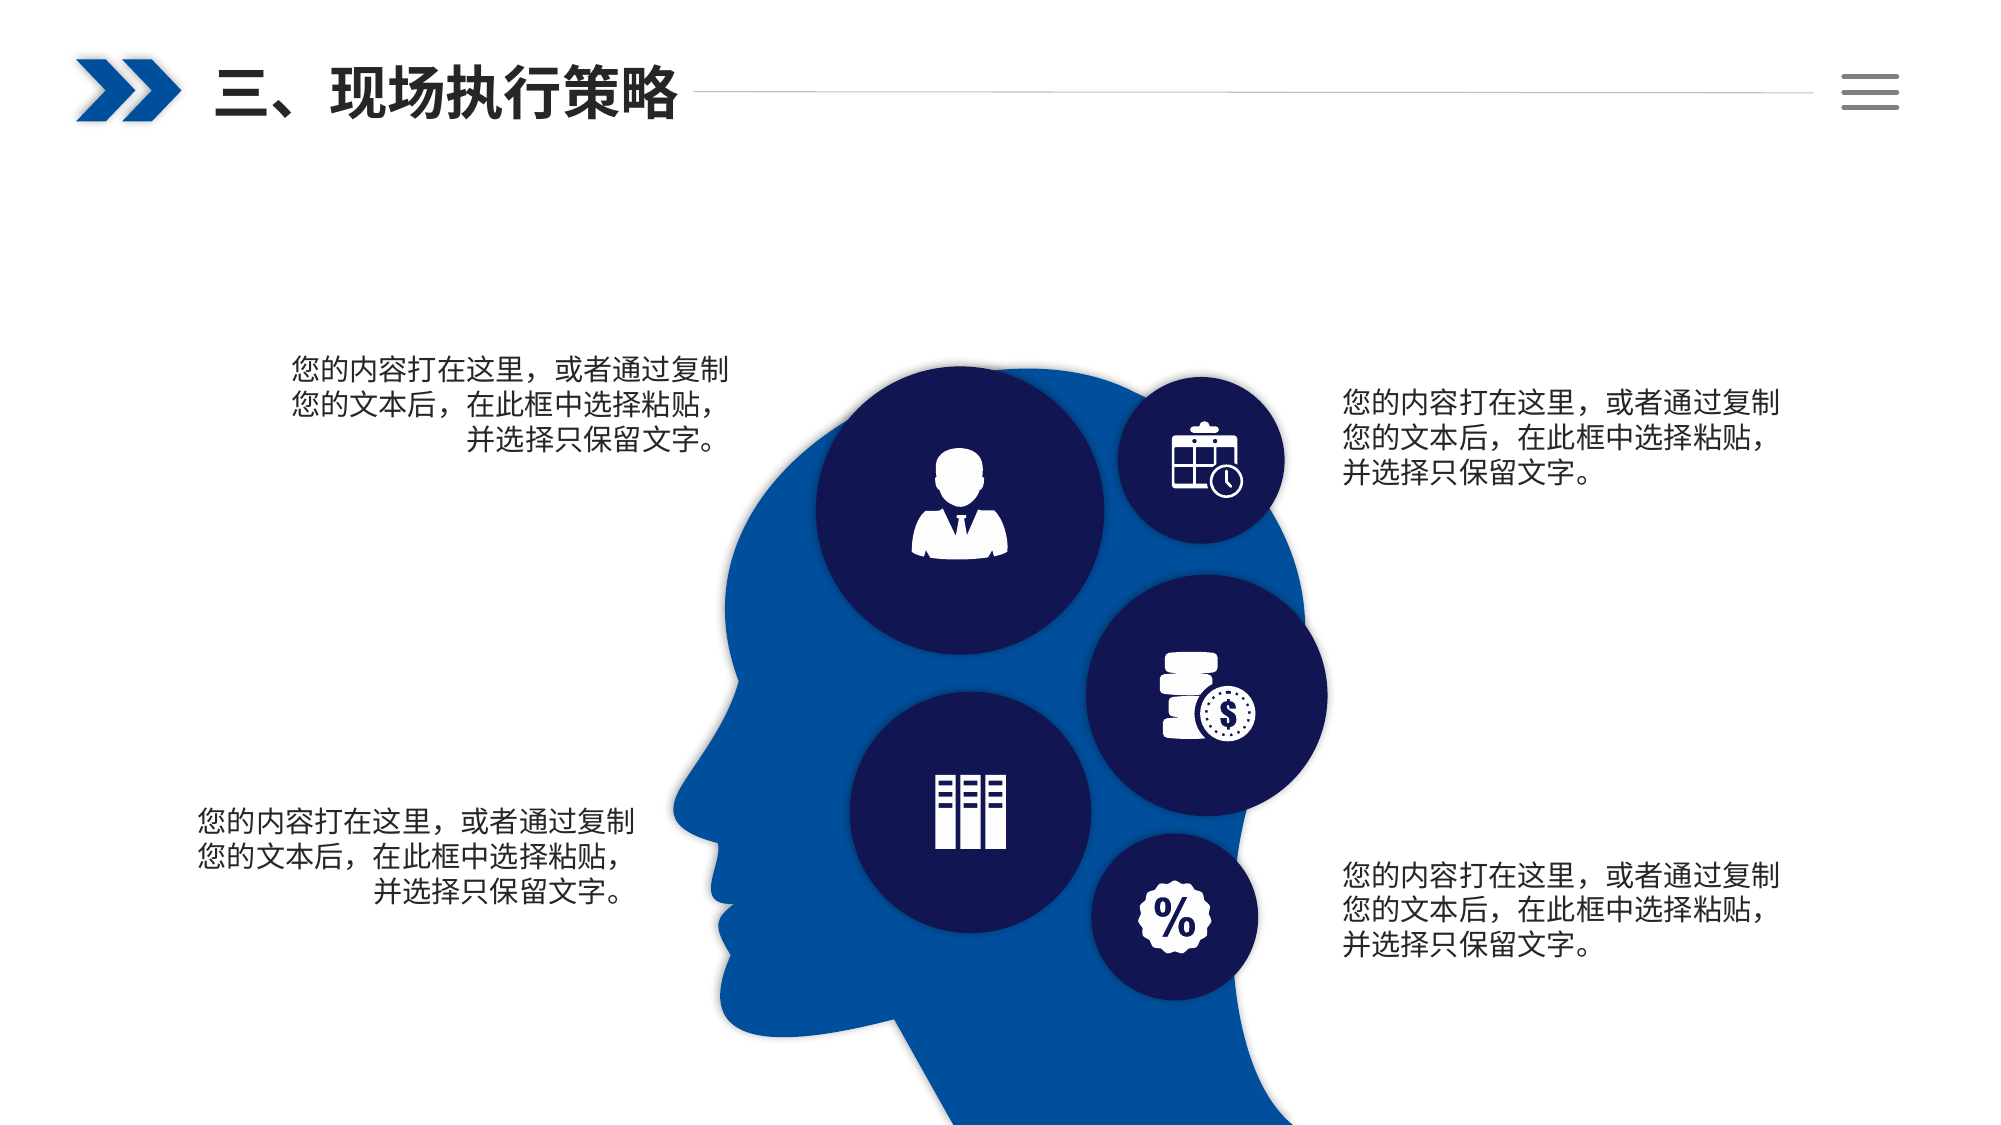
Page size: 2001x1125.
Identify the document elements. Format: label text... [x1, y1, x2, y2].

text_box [1117, 376, 1285, 544]
text_box [1105, 378, 1300, 574]
text_box [672, 441, 1295, 1125]
text_box 三、现场执行策略 [198, 49, 694, 134]
text_box [73, 58, 137, 123]
text_box [119, 58, 183, 123]
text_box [849, 691, 1092, 934]
text_box 您的内容打在这里，或者通过复制您的文本后，在此框中选择粘贴，并选择只保留文字。 [258, 343, 745, 464]
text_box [1091, 833, 1259, 1001]
text_box 您的内容打在这里，或者通过复制您的文本后，在此框中选择粘贴，并选择只保留文字。 [1327, 376, 1814, 497]
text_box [1085, 574, 1328, 817]
text_box 您的内容打在这里，或者通过复制您的文本后，在此框中选择粘贴，并选择只保留文字。 [164, 796, 652, 917]
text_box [1843, 76, 1897, 108]
text_box 您的内容打在这里，或者通过复制您的文本后，在此框中选择粘贴，并选择只保留文字。 [1327, 849, 1814, 969]
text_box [815, 366, 1105, 655]
